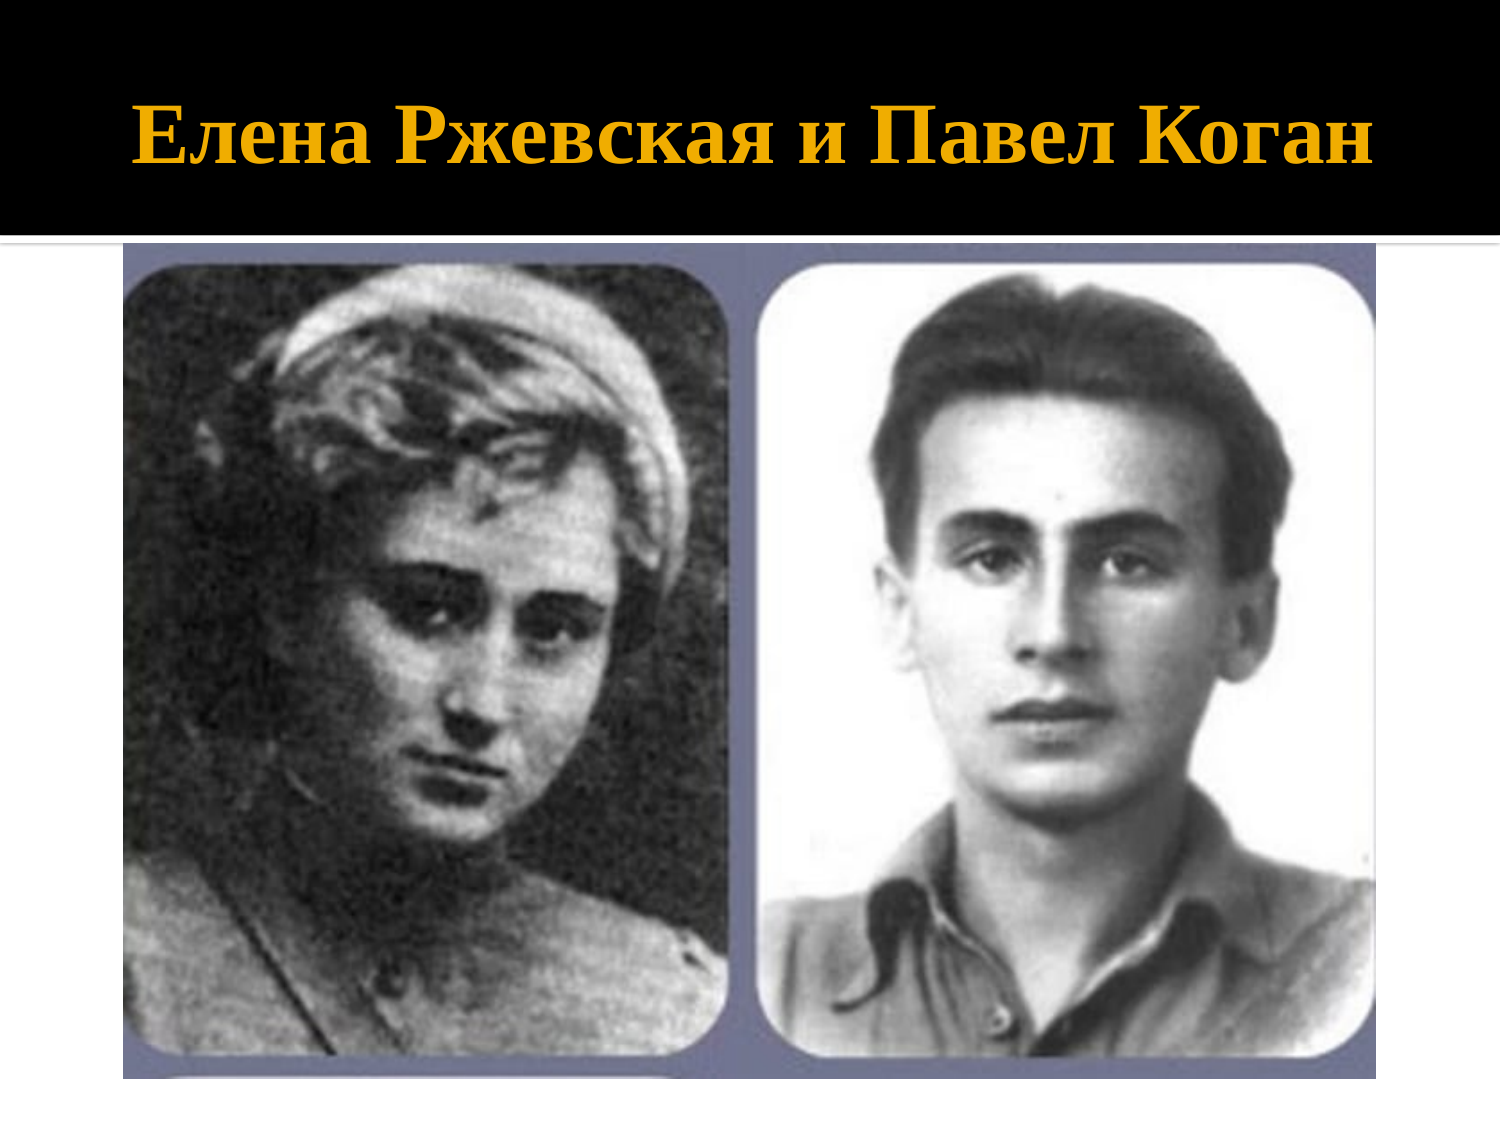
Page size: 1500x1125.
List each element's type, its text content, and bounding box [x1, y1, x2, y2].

title Елена Ржевская и Павел Коган [75, 25, 1425, 231]
picture [123, 243, 1376, 1079]
